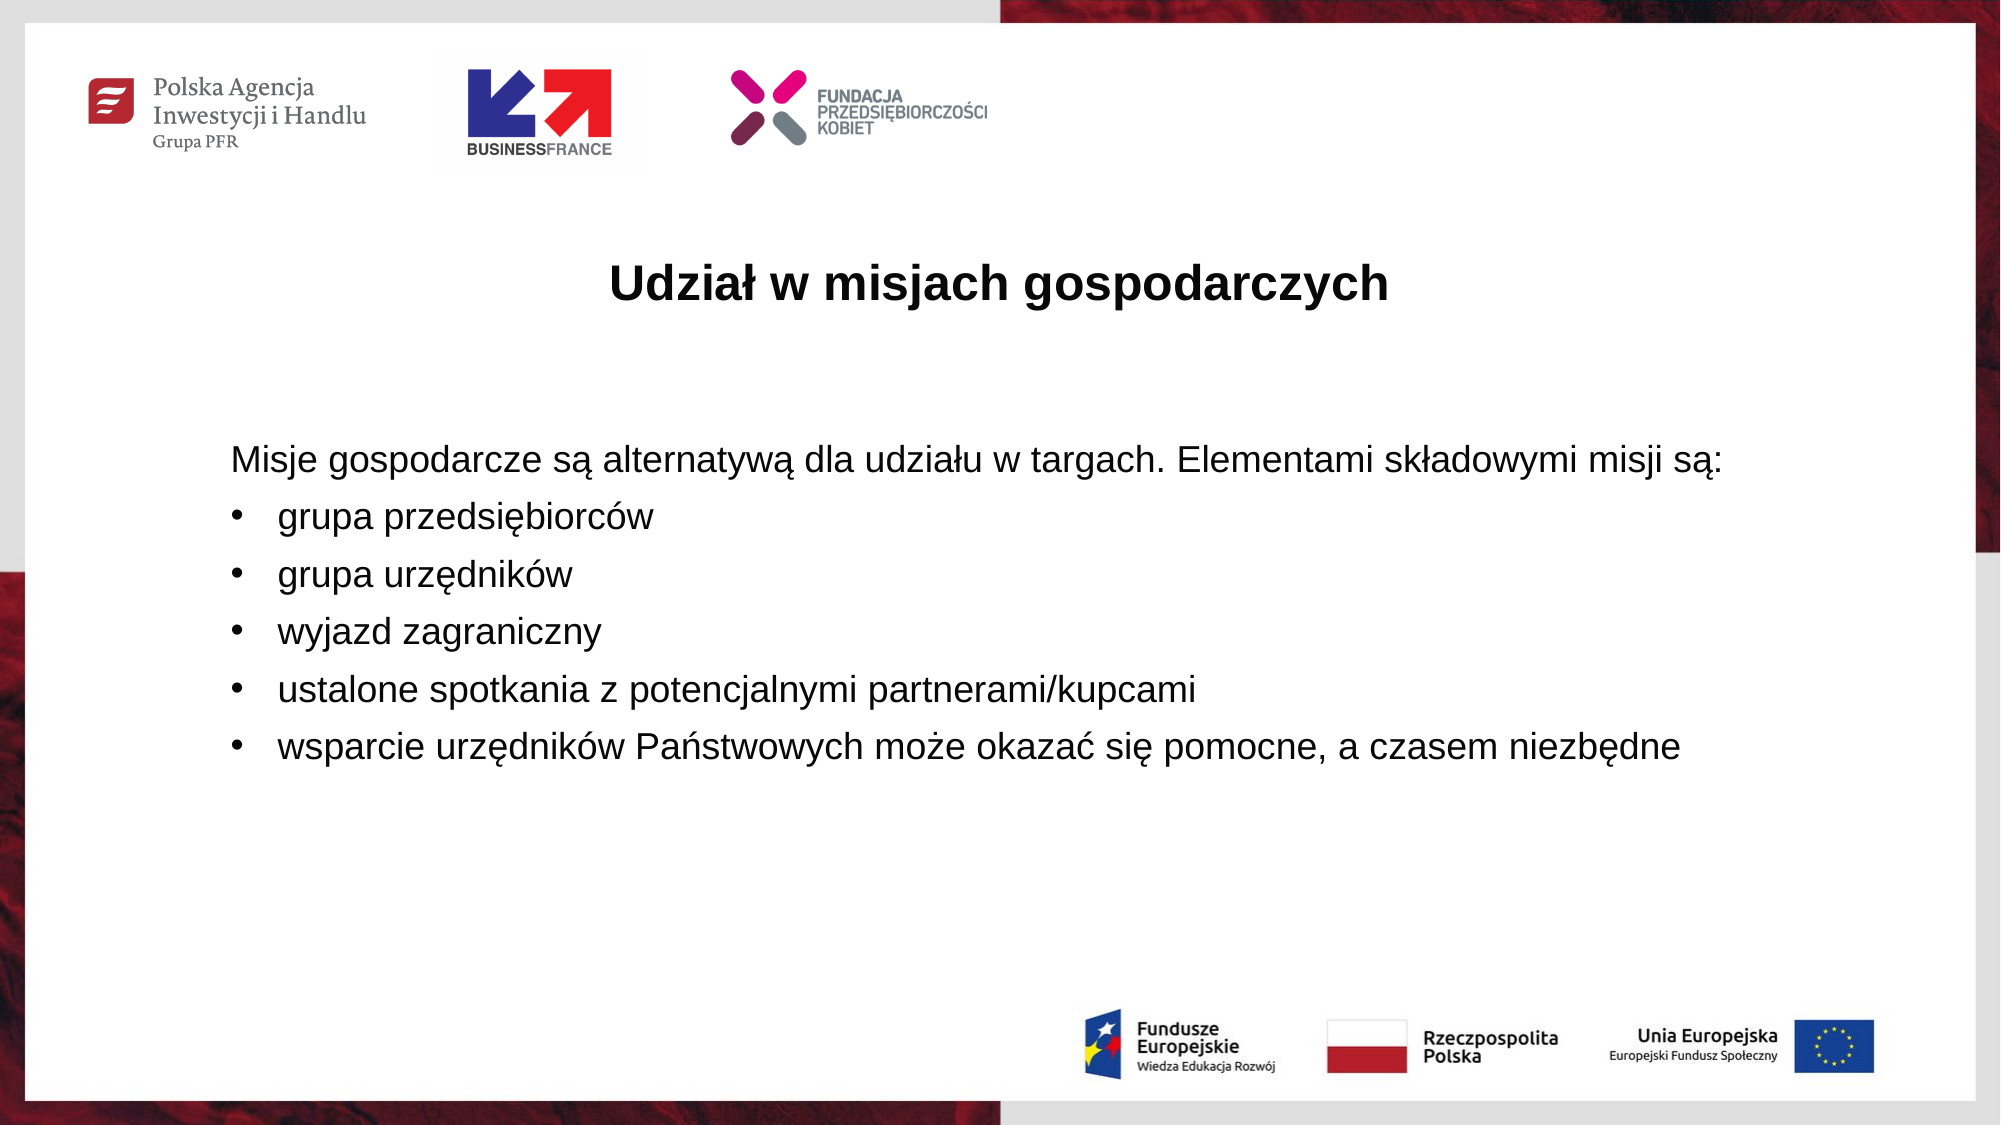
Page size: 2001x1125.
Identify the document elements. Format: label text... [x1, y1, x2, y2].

text_box Udział w misjach gospodarczych [453, 246, 1547, 315]
picture [0, 0, 2001, 1125]
text_box Misje gospodarcze są alternatywą dla udziału w targach. Elementami składowymi misji są: grupa przedsiębiorców grupa urzędników wyjazd zagraniczny ustalone spotkania z potencjalnymi partnerami/kupcami wsparcie urzędników Państwowych może okazać się pomocne, a czasem niezbędne [226, 430, 1774, 772]
